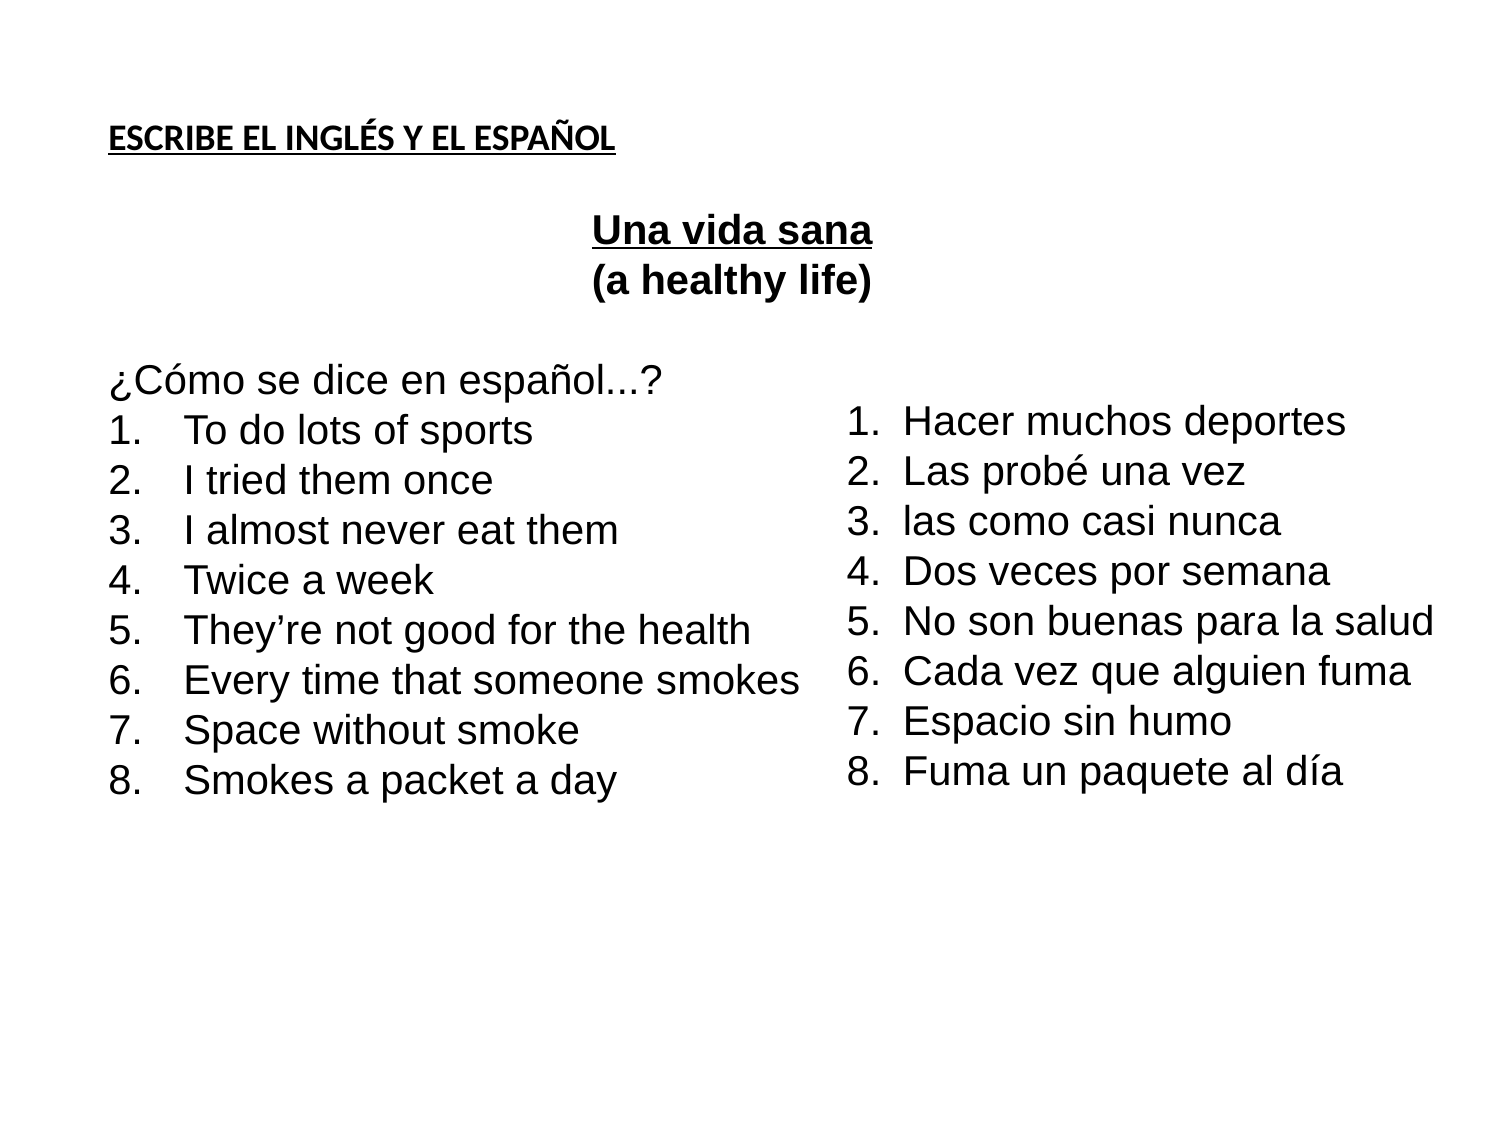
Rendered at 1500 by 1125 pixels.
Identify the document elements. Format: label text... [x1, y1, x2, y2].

text_box Hacer muchos deportes Las probé una vez las como casi nunca Dos veces por semana No son buenas para la salud Cada vez que alguien fuma Espacio sin humo Fuma un paquete al día [831, 386, 1465, 802]
text_box ESCRIBE EL INGLÉS Y EL ESPAÑOL Una vida sana (a healthy life) ¿Cómo se dice en español...? To do lots of sports I tried them once I almost never eat them Twice a week They’re not good for the health Every time that someone smokes Space without smoke Smokes a packet a day [93, 105, 1371, 811]
